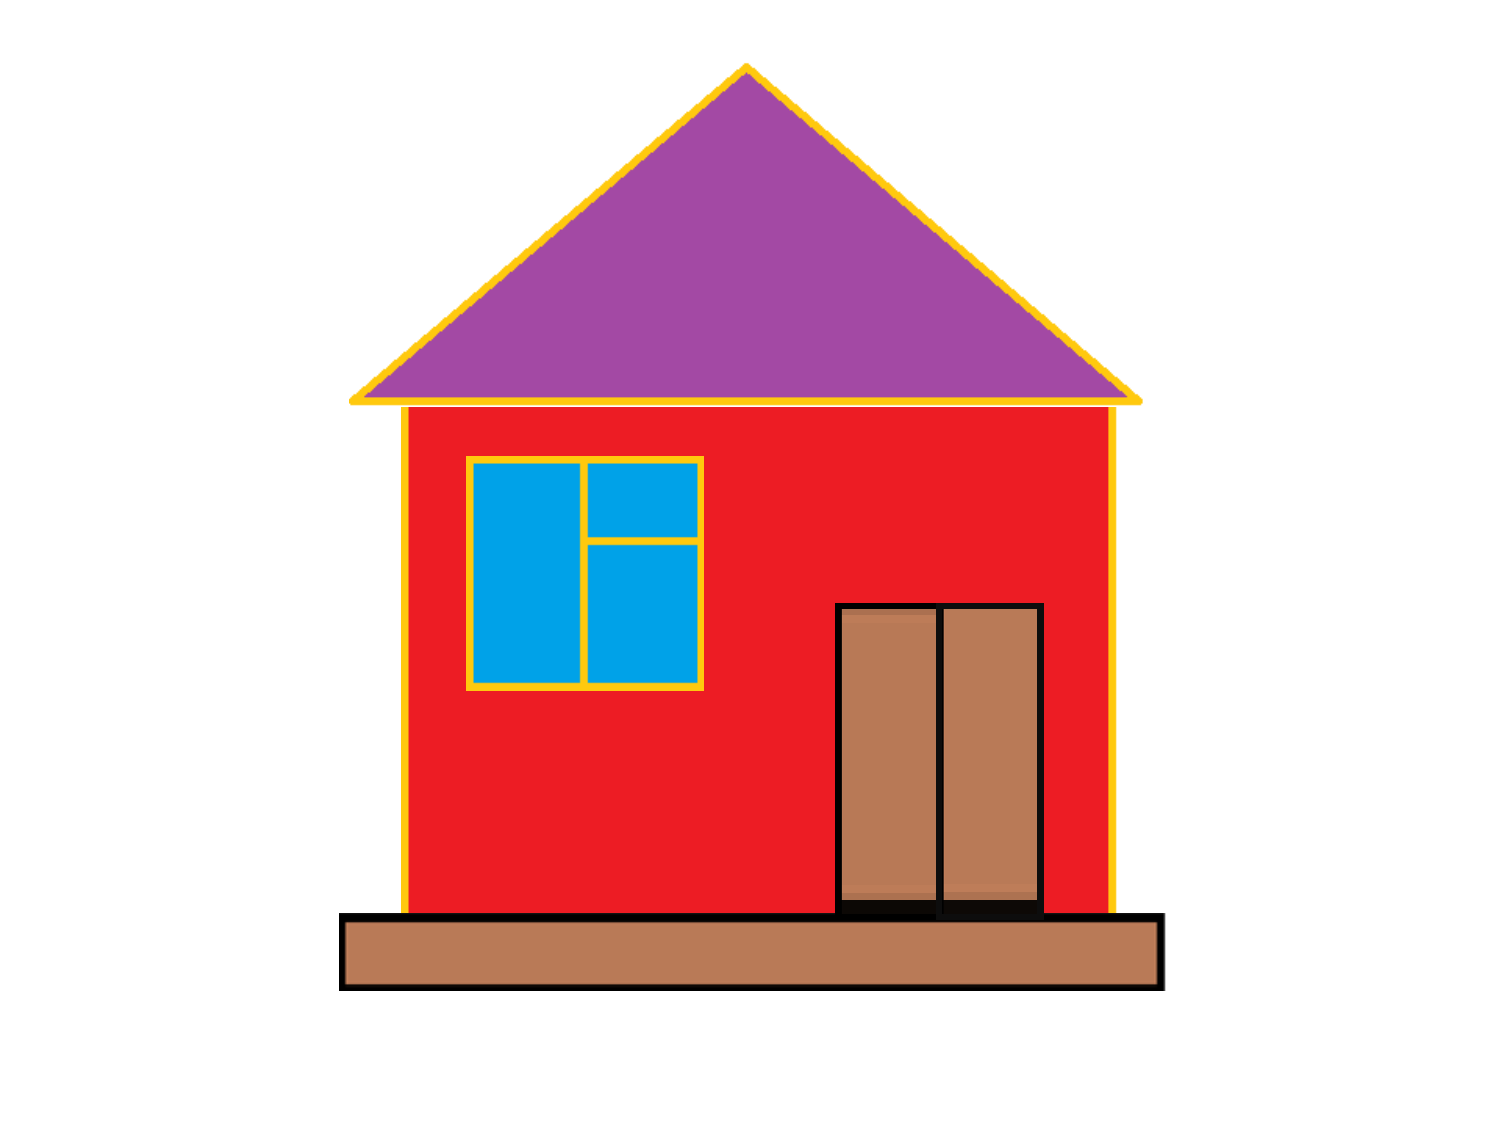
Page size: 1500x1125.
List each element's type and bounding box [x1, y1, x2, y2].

picture [339, 18, 1167, 991]
